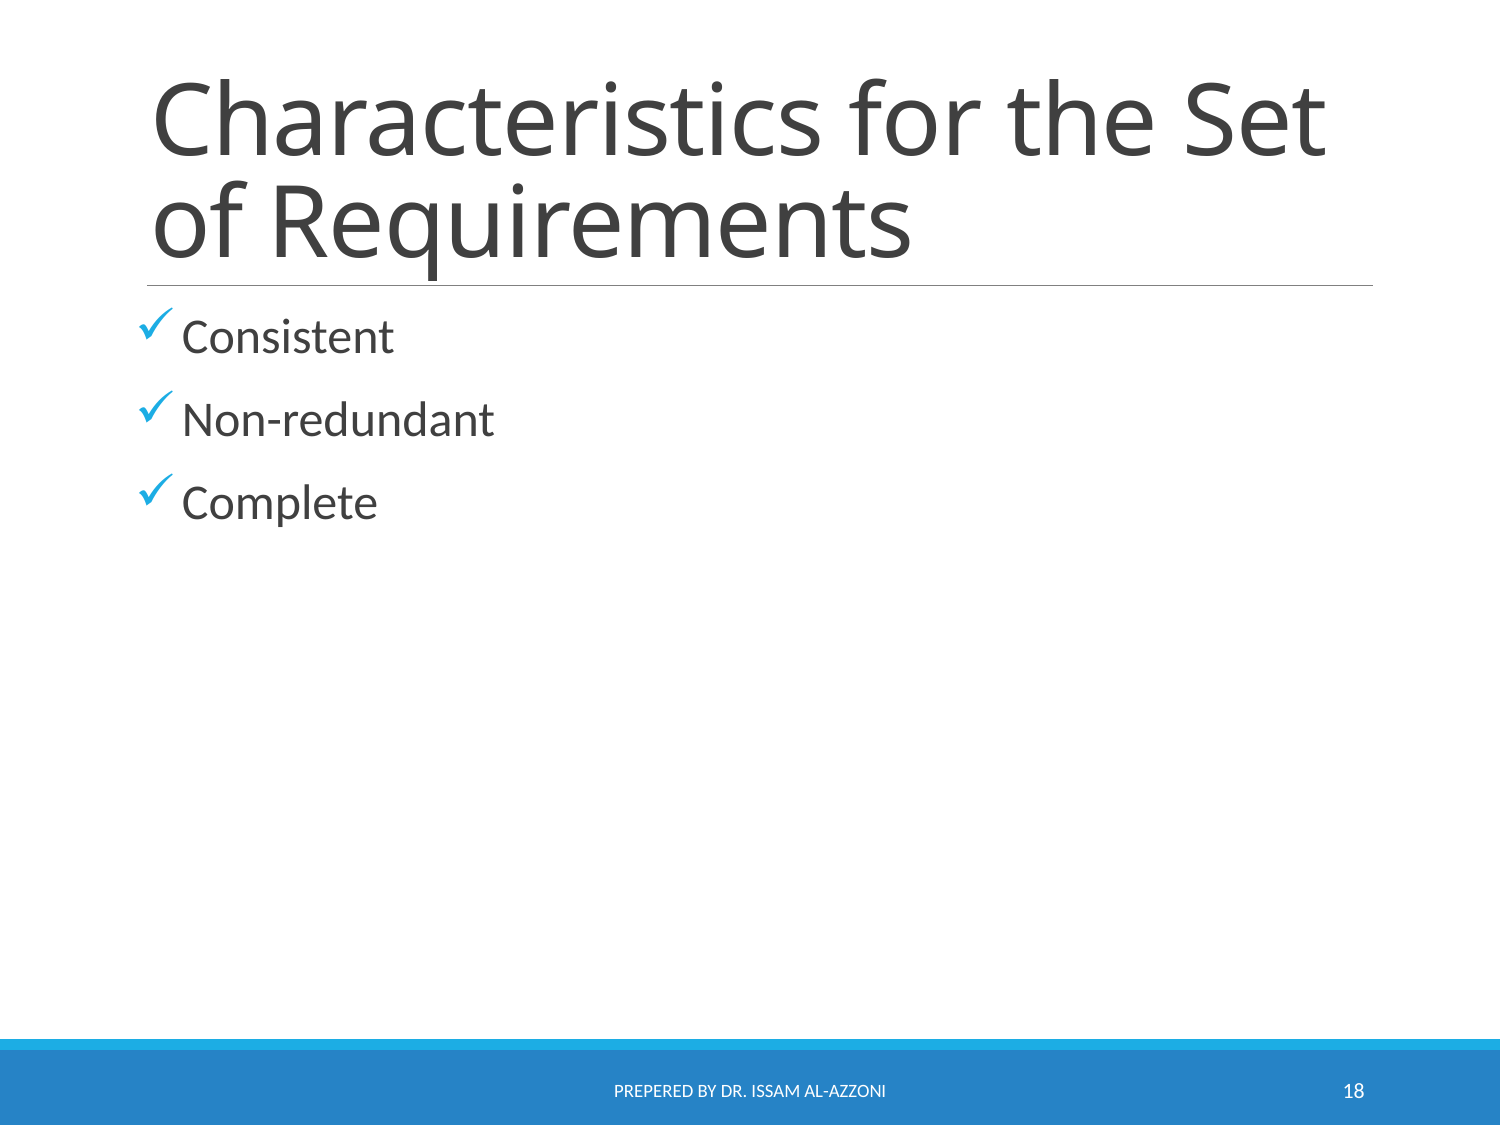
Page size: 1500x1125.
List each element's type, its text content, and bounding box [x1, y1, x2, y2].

title Characteristics for the Set of Requirements [135, 47, 1373, 285]
footer Prepered by Dr. Issam Al-Azzoni [453, 1059, 1047, 1120]
slide_number 18 [1218, 1059, 1380, 1120]
list Consistent Non-redundant Complete [135, 302, 1373, 963]
